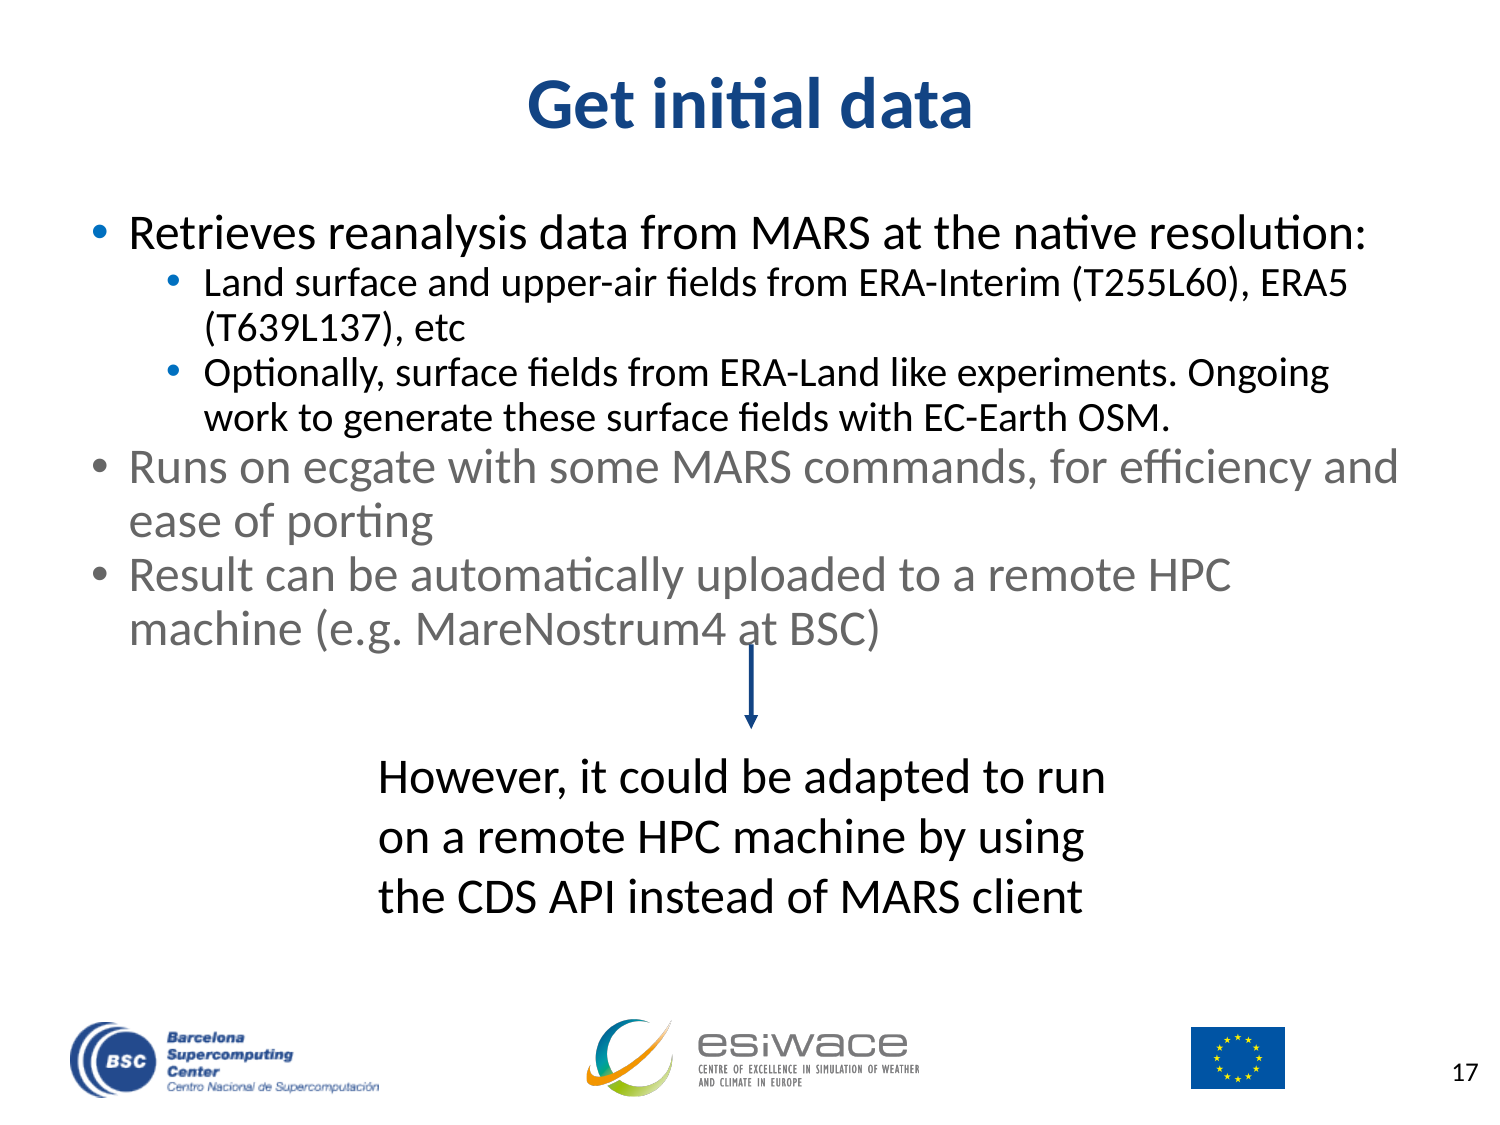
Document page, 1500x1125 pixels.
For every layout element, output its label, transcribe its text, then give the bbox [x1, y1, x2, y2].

text_box However, it could be adapted to run on a remote HPC machine by using the CDS API instead of MARS client [362, 729, 1140, 959]
title Get initial data [76, 35, 1427, 174]
picture [70, 1022, 379, 1098]
picture [1190, 1027, 1285, 1090]
list Retrieves reanalysis data from MARS at the native resolution: Land surface and upper-air fields from ERA-Interim (T255L60), ERA5 (T639L137), etc Optionally, surface fields from ERA-Land like experiments. Ongoing work to generate these surface fields with EC-Earth OSM. Runs on ecgate with some MARS commands, for efficiency and ease of porting Result can be automatically uploaded to a remote HPC machine (e.g. MareNostrum4 at BSC) [76, 199, 1427, 645]
picture [580, 1017, 920, 1099]
slide_number ‹#› [1403, 1038, 1494, 1125]
